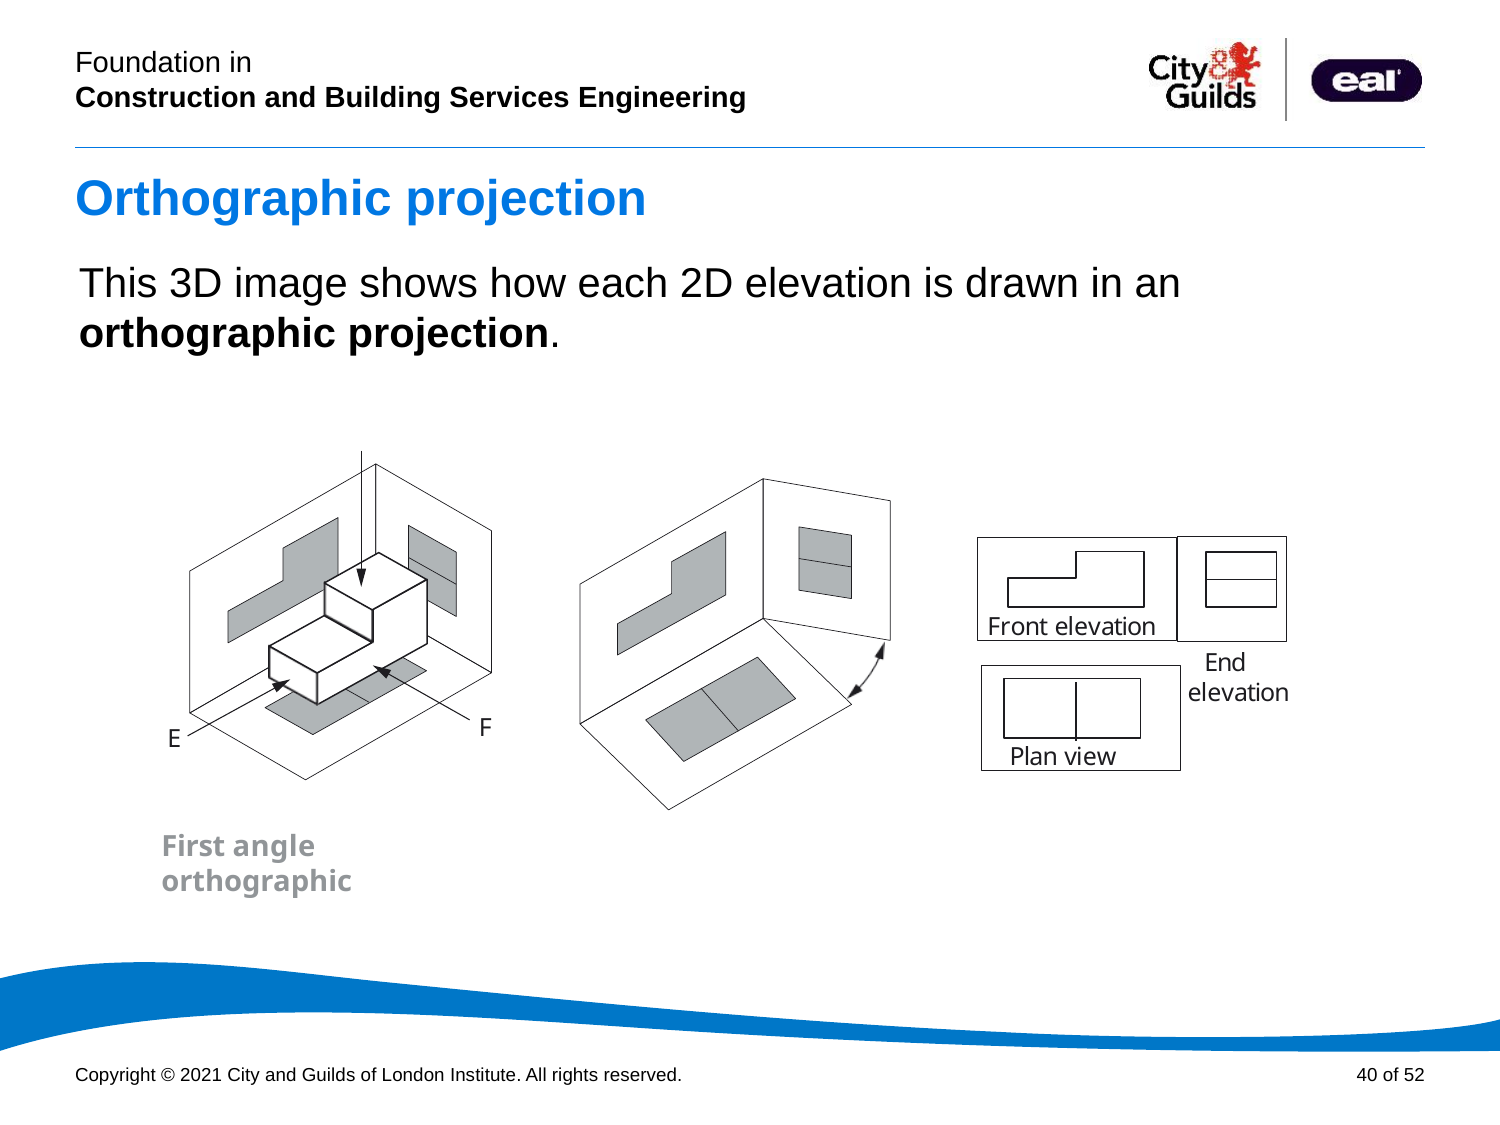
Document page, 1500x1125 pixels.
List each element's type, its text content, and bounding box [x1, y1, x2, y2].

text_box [159, 450, 1296, 863]
list This 3D image shows how each 2D elevation is drawn in an orthographic projection. [78, 255, 1392, 452]
title Orthographic projection [74, 165, 1426, 229]
picture [1149, 38, 1422, 121]
